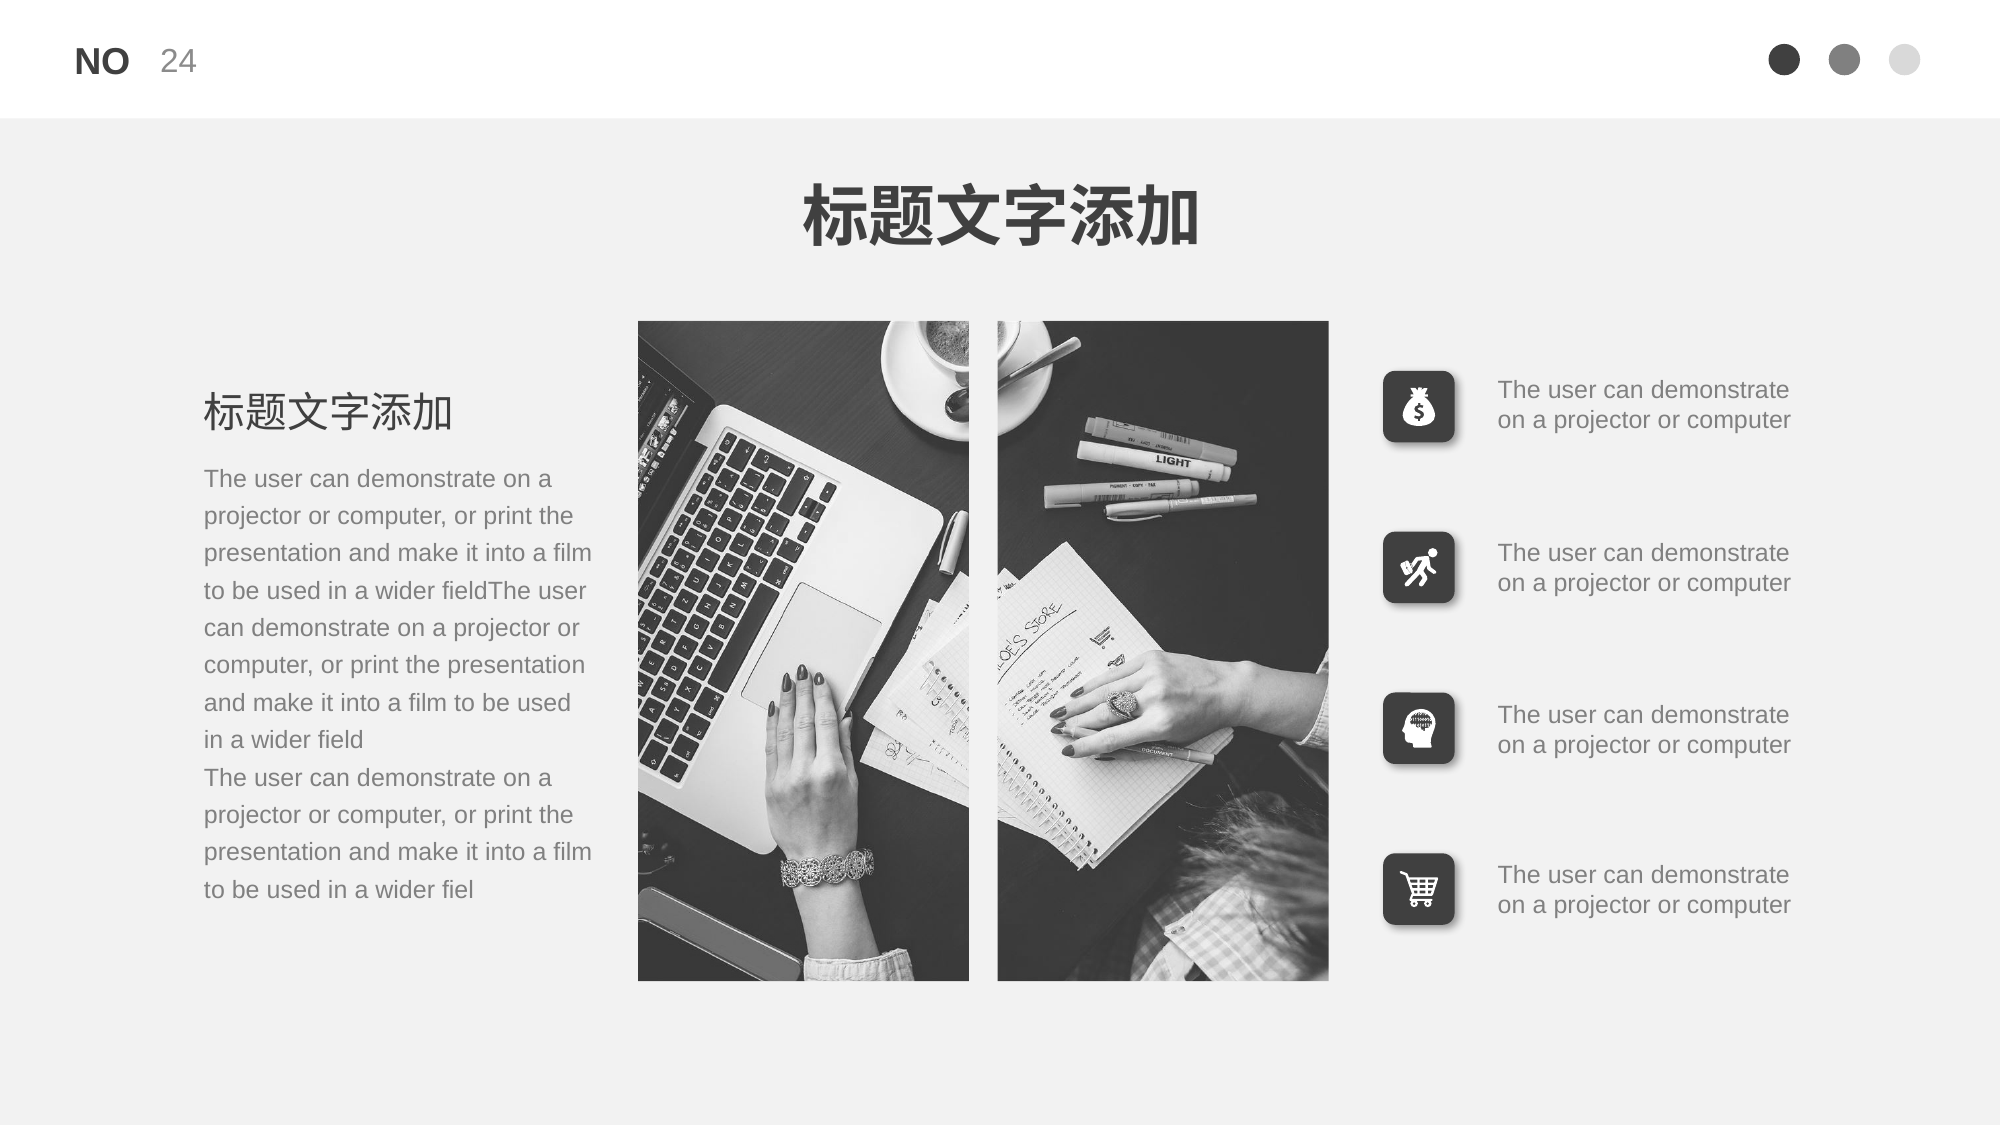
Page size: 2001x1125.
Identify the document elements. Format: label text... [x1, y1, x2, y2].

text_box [1383, 529, 1839, 605]
text_box 标题文字添加 [592, 166, 1412, 261]
picture [637, 320, 1329, 982]
slide_number 24 [145, 29, 252, 90]
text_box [189, 378, 637, 917]
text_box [1383, 851, 1839, 927]
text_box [1383, 691, 1839, 767]
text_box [1383, 366, 1839, 443]
